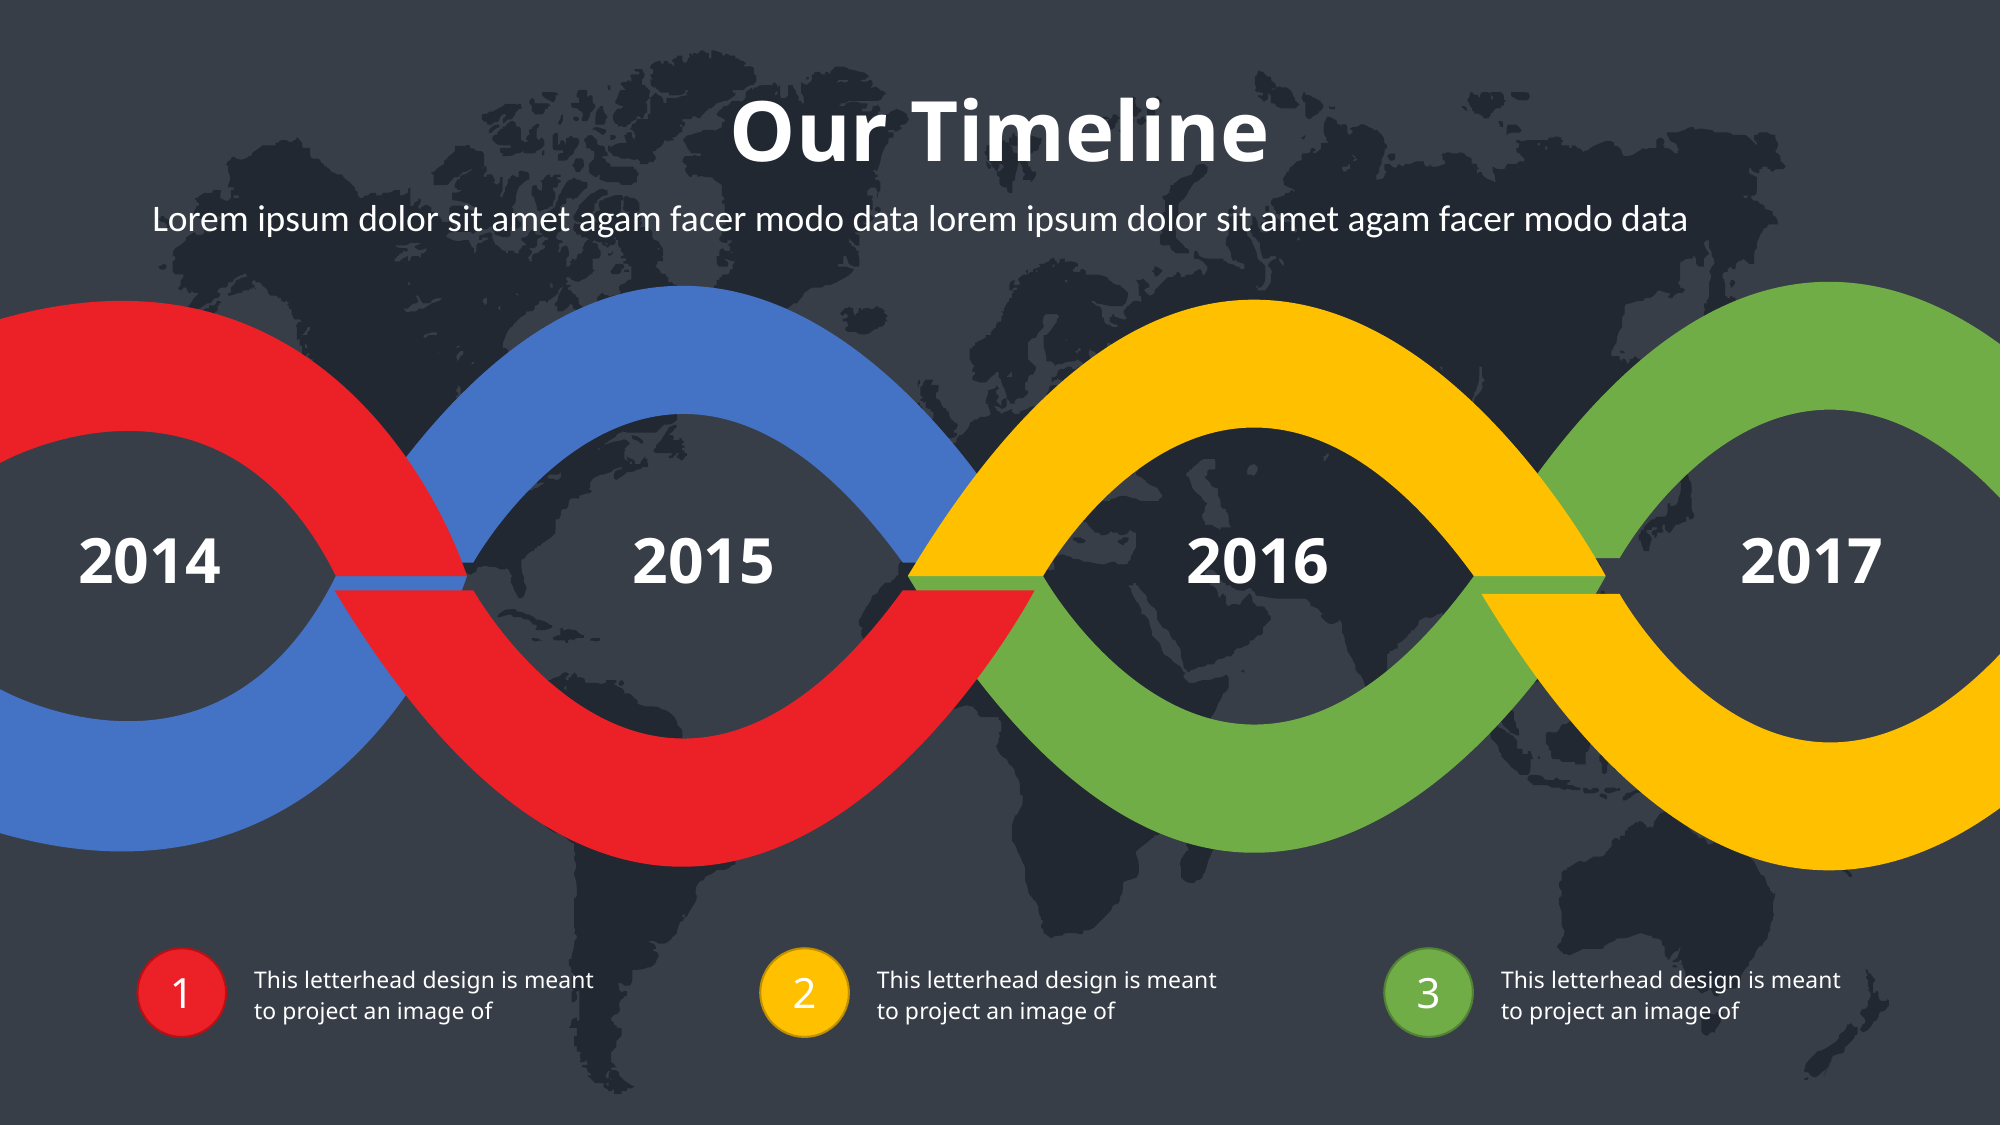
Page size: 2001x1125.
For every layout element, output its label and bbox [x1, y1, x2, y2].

text_box [0, 0, 2000, 1125]
text_box [137, 948, 1863, 1037]
